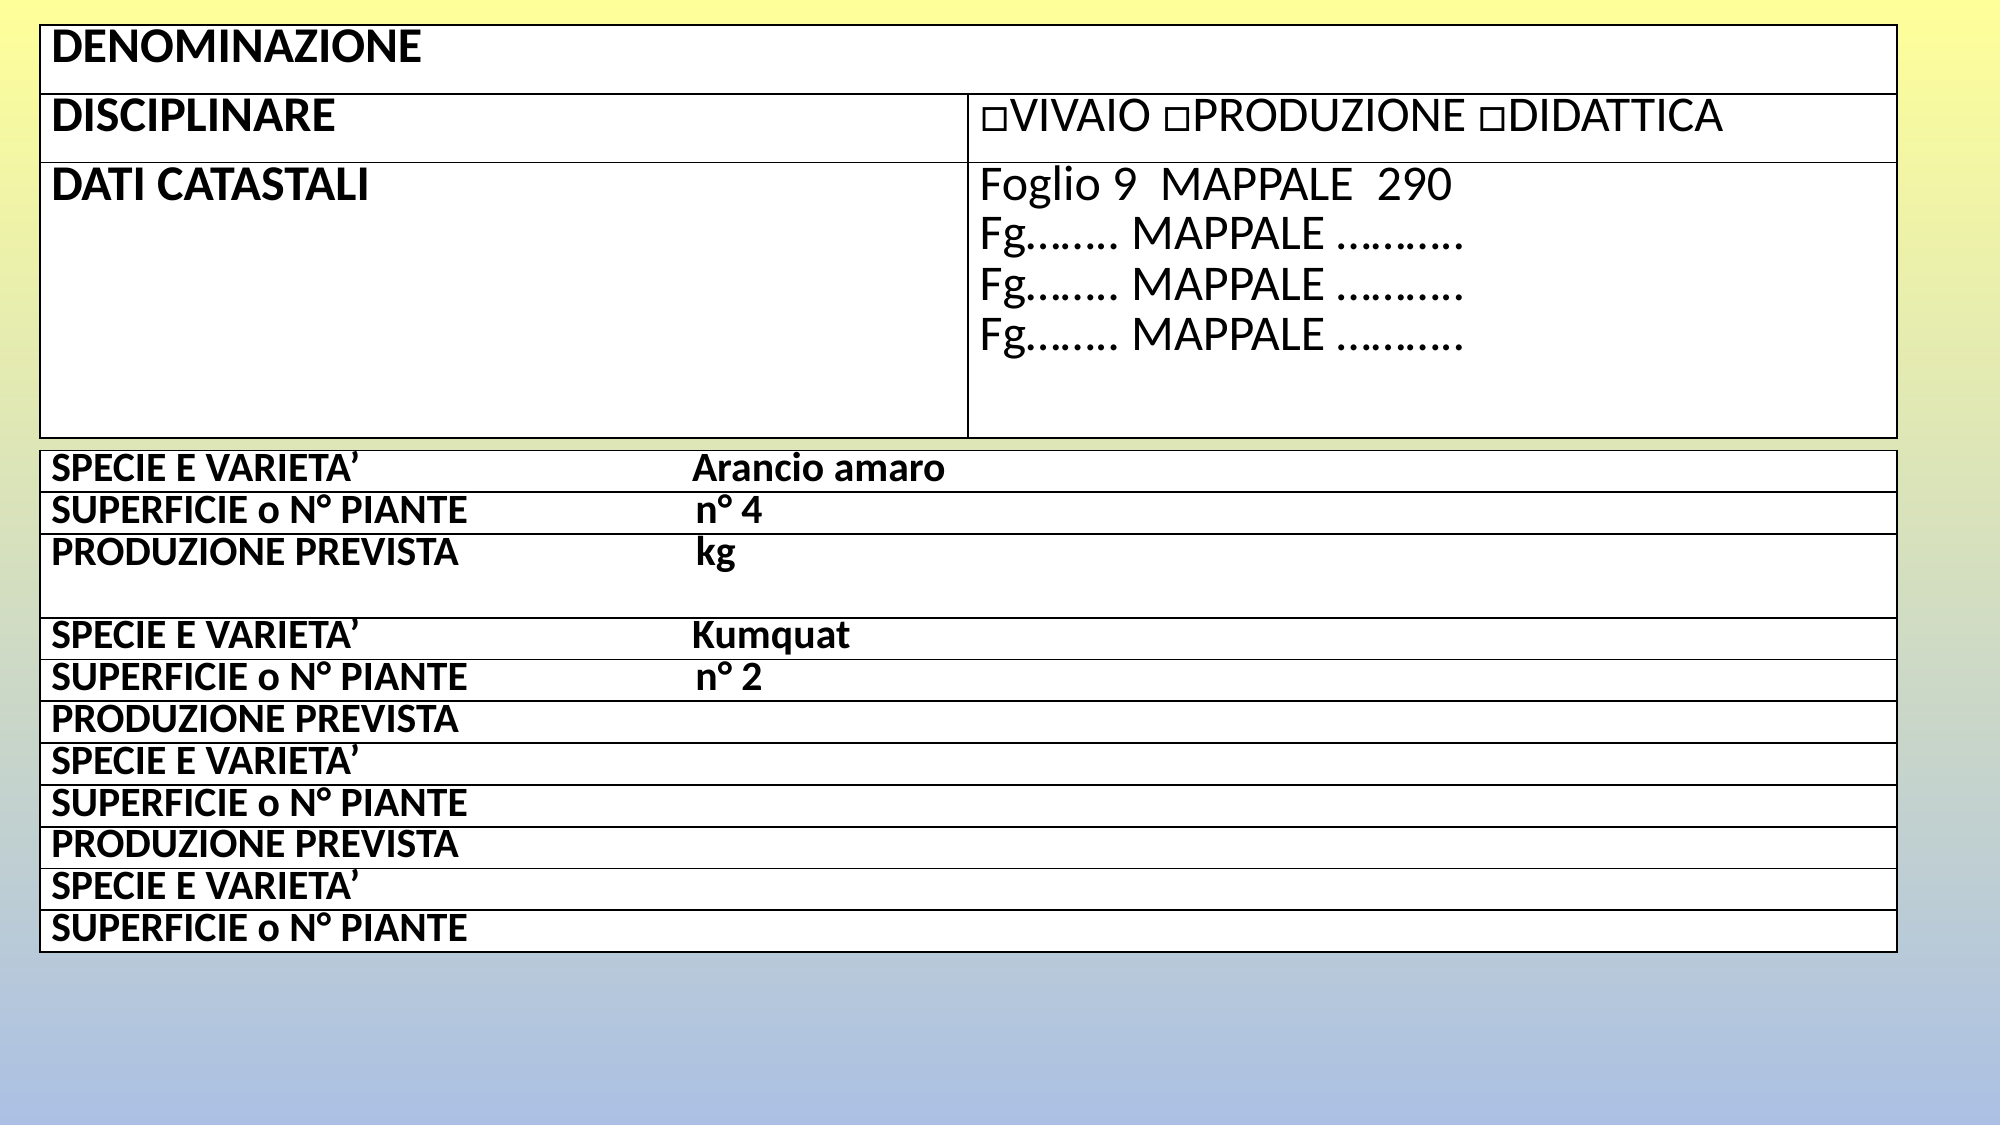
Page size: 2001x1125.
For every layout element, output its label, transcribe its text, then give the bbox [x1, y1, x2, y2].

table_cell SUPERFICIE o N° PIANTE [41, 911, 1896, 951]
table_cell DATI CATASTALI [41, 163, 967, 437]
table_cell PRODUZIONE PREVISTA [41, 702, 1896, 742]
table_cell SPECIE E VARIETA’ [41, 744, 1896, 784]
table_cell SUPERFICIE o N° PIANTE [41, 786, 1896, 826]
table_cell DISCIPLINARE [41, 95, 967, 162]
table_cell Foglio 9 MAPPALE 290 Fg…….. MAPPALE ……….. Fg…….. MAPPALE ……….. Fg…….. MAPPALE ……….. [969, 163, 1896, 437]
table_cell SPECIE E VARIETA’ [41, 869, 1896, 909]
table_cell □VIVAIO □PRODUZIONE □DIDATTICA [969, 95, 1896, 162]
table_cell PRODUZIONE PREVISTA kg [41, 535, 1896, 617]
table_cell SUPERFICIE o N° PIANTE n° 4 [41, 493, 1896, 533]
table_header DENOMINAZIONE [41, 26, 1896, 93]
table_cell PRODUZIONE PREVISTA [41, 828, 1896, 868]
table_cell SPECIE E VARIETA’ Kumquat [41, 619, 1896, 659]
table_cell SUPERFICIE o N° PIANTE n° 2 [41, 660, 1896, 700]
table_header SPECIE E VARIETA’ Arancio amaro [41, 451, 1896, 491]
